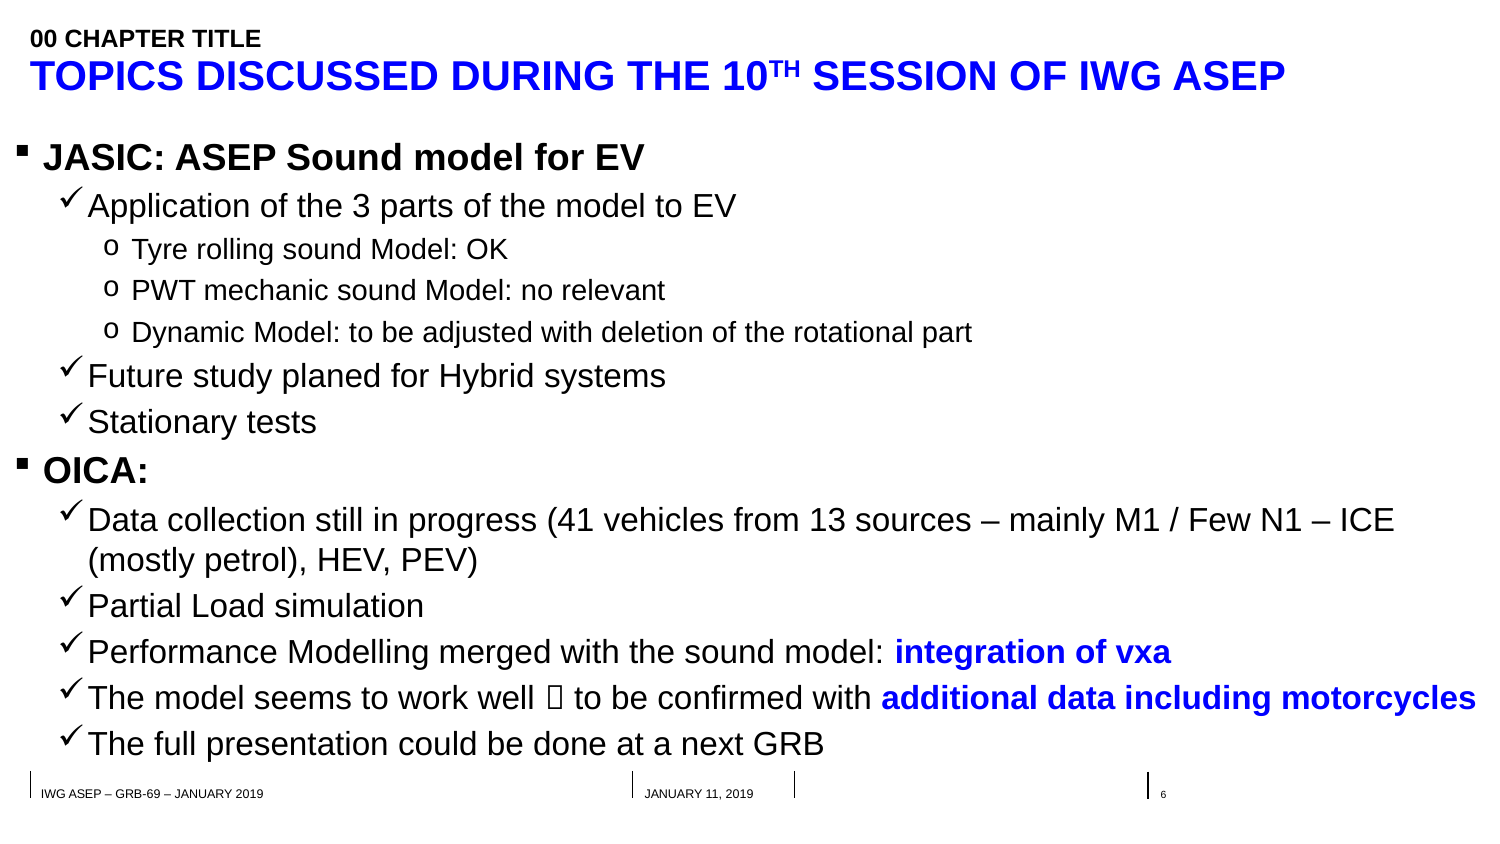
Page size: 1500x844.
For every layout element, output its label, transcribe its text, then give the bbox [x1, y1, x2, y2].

title topics discussed during the 10th SESSION of IWG ASEP [29, 50, 1471, 91]
list JASIC: ASEP Sound model for EV Application of the 3 parts of the model to EV Tyre rolling sound Model: OK PWT mechanic sound Model: no relevant Dynamic Model: to be adjusted with deletion of the rotational part Future study planed for Hybrid systems Stationary tests OICA: Data collection still in progress (41 vehicles from 13 sources – mainly M1 / Few N1 – ICE (mostly petrol), HEV, PEV) Partial Load simulation Performance Modelling merged with the sound model: integration of vxa The model seems to work well  to be confirmed with additional data including motorcycles The full presentation could be done at a next GRB [13, 133, 1500, 768]
list 00 chapter title [29, 23, 1471, 50]
